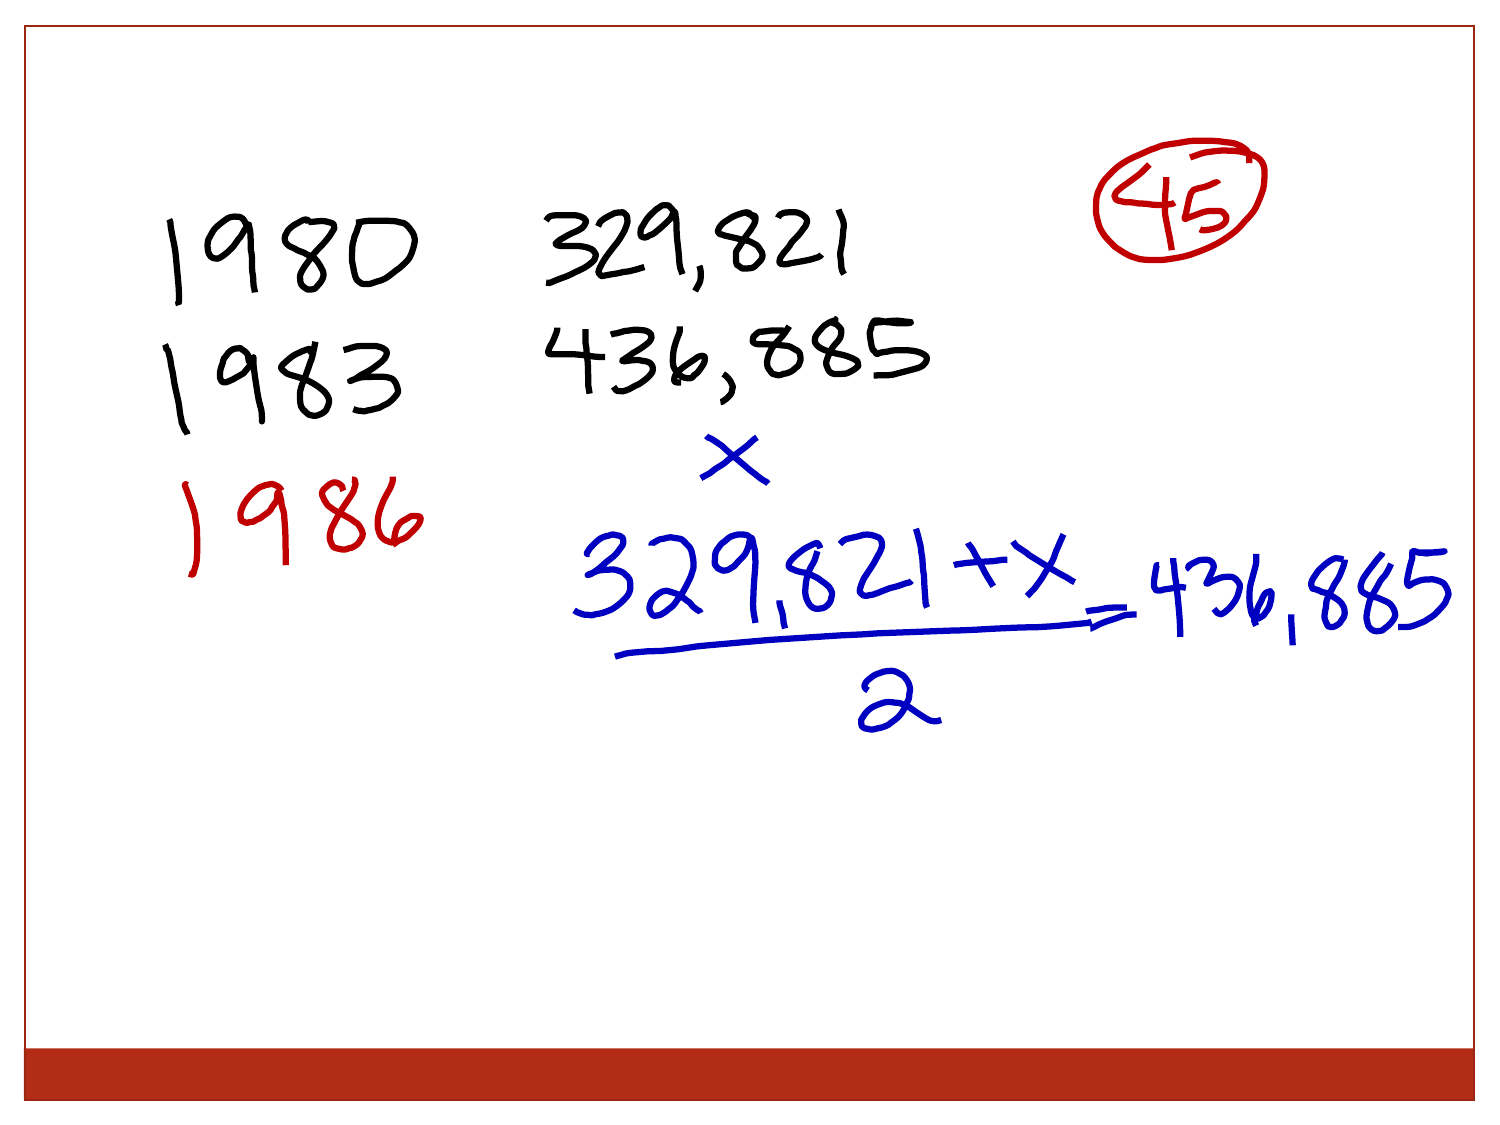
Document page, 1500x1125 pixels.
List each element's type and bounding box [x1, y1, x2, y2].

text_box [280, 341, 330, 417]
text_box [752, 325, 802, 376]
text_box [1177, 580, 1187, 589]
text_box [614, 620, 1092, 658]
text_box [717, 211, 764, 270]
text_box [814, 318, 859, 375]
text_box [545, 214, 597, 284]
text_box [351, 219, 416, 285]
text_box [672, 326, 706, 384]
text_box [343, 345, 399, 413]
text_box [321, 478, 364, 551]
text_box [1187, 558, 1241, 615]
text_box [376, 476, 422, 547]
text_box [547, 327, 586, 357]
text_box [1153, 564, 1175, 592]
text_box [1090, 613, 1137, 630]
text_box [1290, 614, 1294, 646]
text_box [1012, 540, 1046, 566]
text_box [967, 542, 994, 587]
text_box [239, 483, 287, 566]
text_box [168, 219, 180, 306]
text_box [1049, 566, 1076, 583]
text_box [1172, 558, 1182, 637]
text_box [1248, 553, 1273, 626]
text_box [705, 435, 733, 456]
text_box [597, 211, 645, 277]
text_box [219, 347, 263, 423]
text_box [587, 345, 606, 358]
text_box [584, 329, 591, 394]
text_box [839, 533, 913, 597]
text_box [184, 483, 199, 576]
text_box [648, 536, 702, 617]
text_box [1359, 552, 1396, 632]
text_box [787, 542, 833, 610]
text_box [1085, 606, 1127, 613]
text_box [206, 215, 256, 293]
text_box [694, 265, 702, 292]
text_box [981, 558, 1008, 563]
text_box [837, 209, 845, 275]
text_box [573, 533, 632, 616]
text_box [777, 211, 823, 265]
text_box [720, 373, 734, 403]
text_box [639, 204, 684, 275]
text_box [714, 533, 757, 624]
text_box [915, 528, 928, 608]
text_box [734, 456, 769, 485]
text_box [283, 218, 335, 291]
text_box [610, 328, 654, 393]
text_box [1310, 557, 1346, 628]
text_box [1398, 550, 1450, 628]
text_box [868, 319, 928, 377]
text_box [1095, 139, 1266, 261]
text_box [860, 670, 942, 731]
text_box [778, 600, 786, 629]
text_box [164, 344, 189, 435]
text_box [700, 436, 758, 479]
text_box [1026, 533, 1065, 597]
text_box [953, 561, 978, 566]
